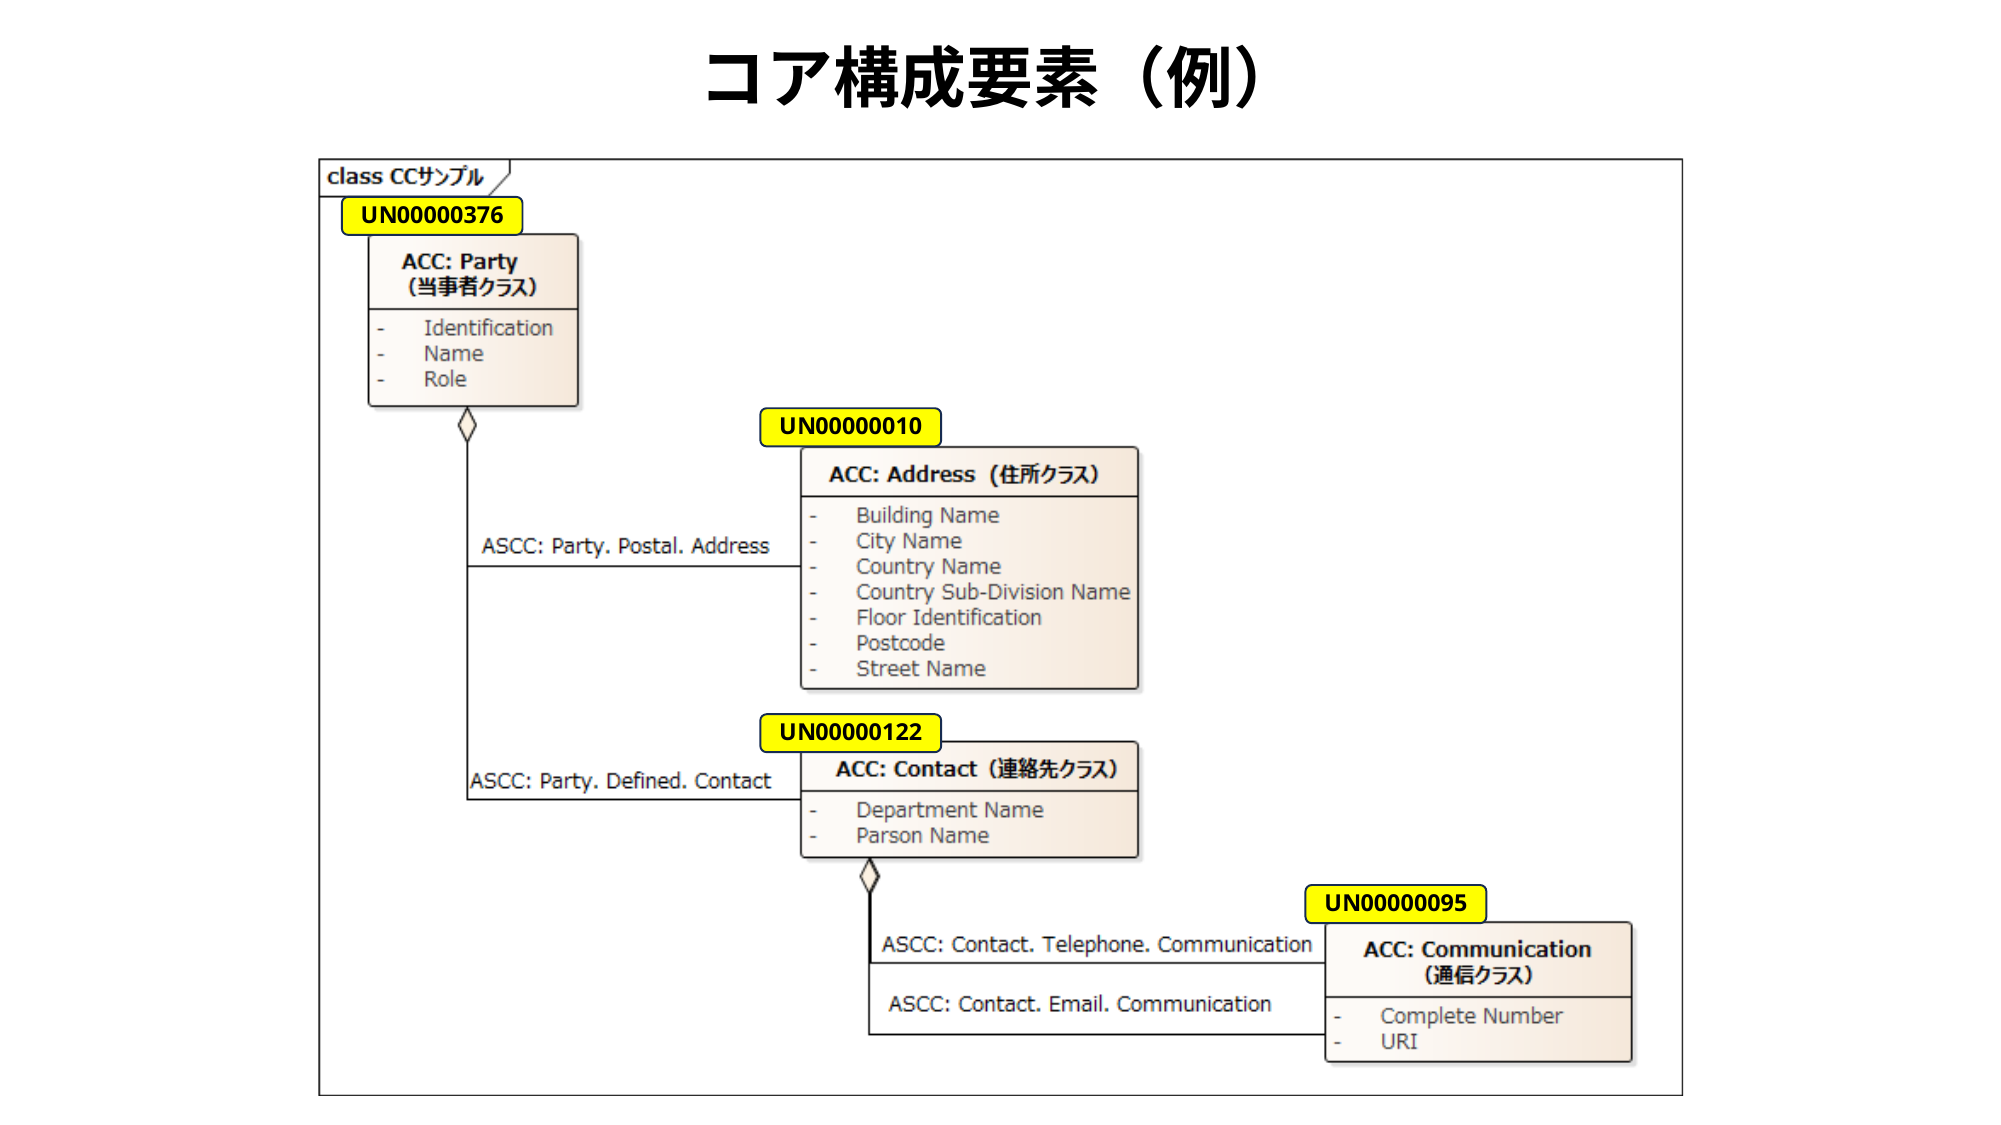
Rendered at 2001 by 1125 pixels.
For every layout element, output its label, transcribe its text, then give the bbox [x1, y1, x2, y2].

picture [316, 156, 1683, 1096]
text_box コア構成要素（例） [423, 28, 1577, 124]
